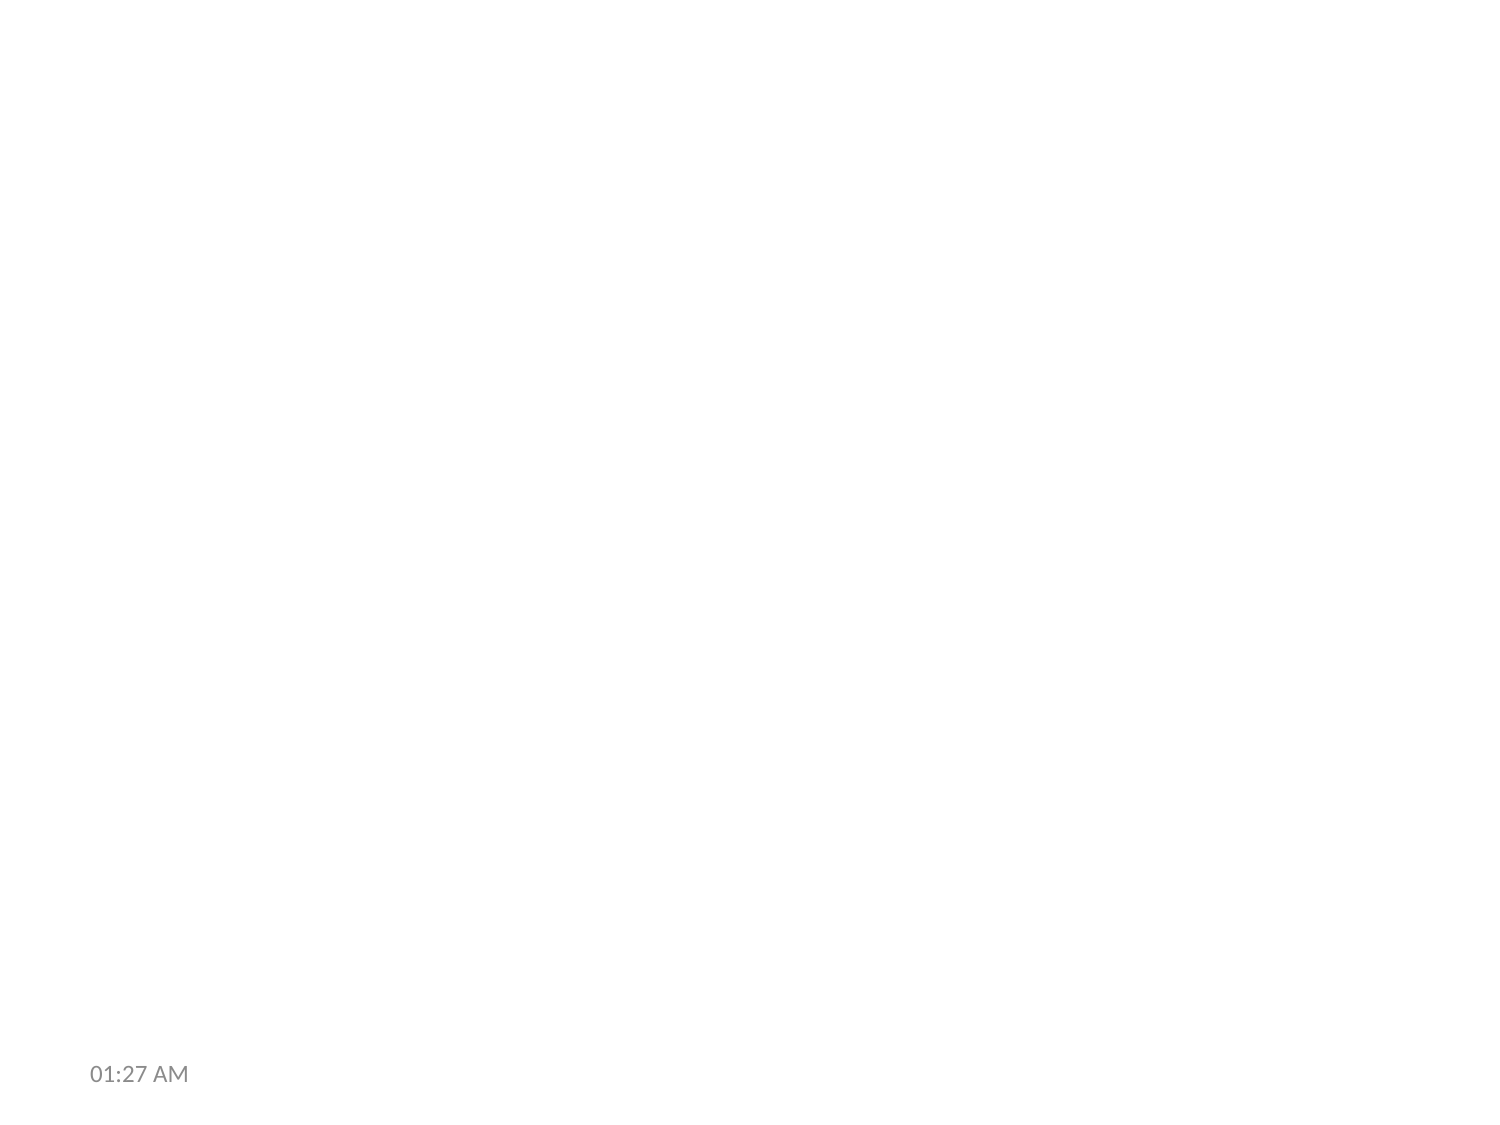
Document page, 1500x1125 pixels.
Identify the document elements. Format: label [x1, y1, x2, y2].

slide_number [75, 1042, 425, 1103]
